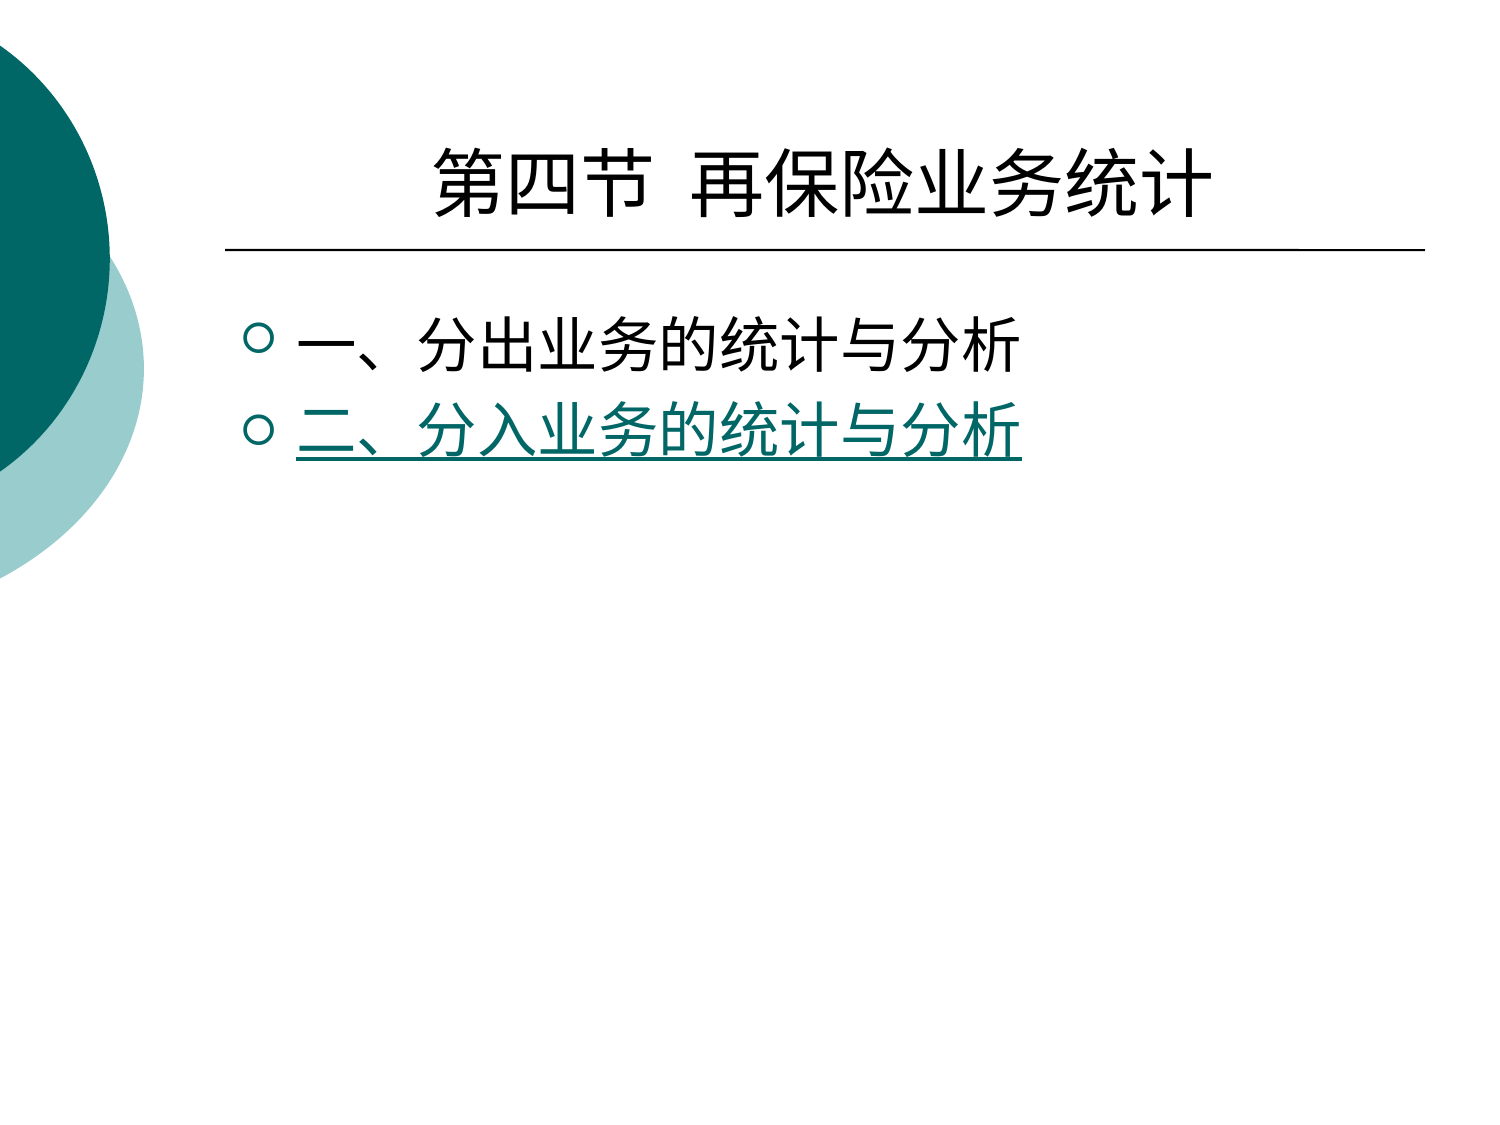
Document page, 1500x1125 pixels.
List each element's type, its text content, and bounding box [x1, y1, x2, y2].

list 一、分出业务的统计与分析 二、分入业务的统计与分析 [224, 299, 1425, 975]
title 第四节 再保险业务统计 [222, 46, 1423, 235]
